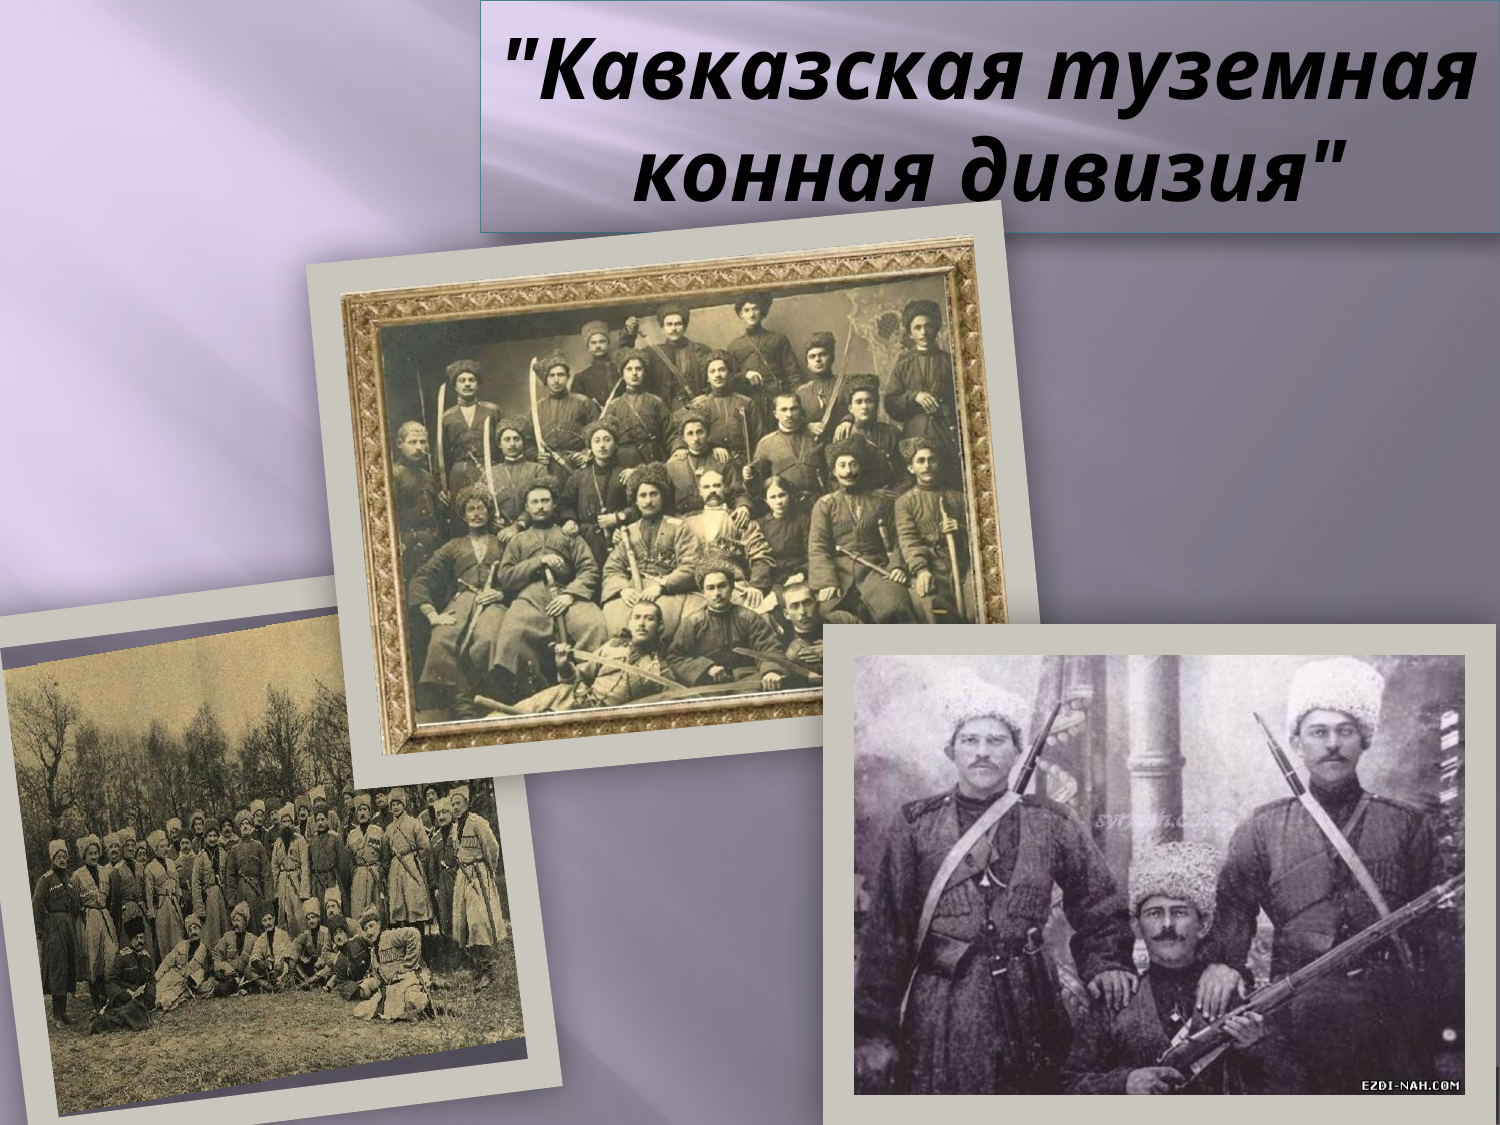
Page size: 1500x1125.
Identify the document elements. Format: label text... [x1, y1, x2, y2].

picture [2, 235, 1500, 1125]
title "Кавказская туземная конная дивизия" [480, 0, 1500, 233]
